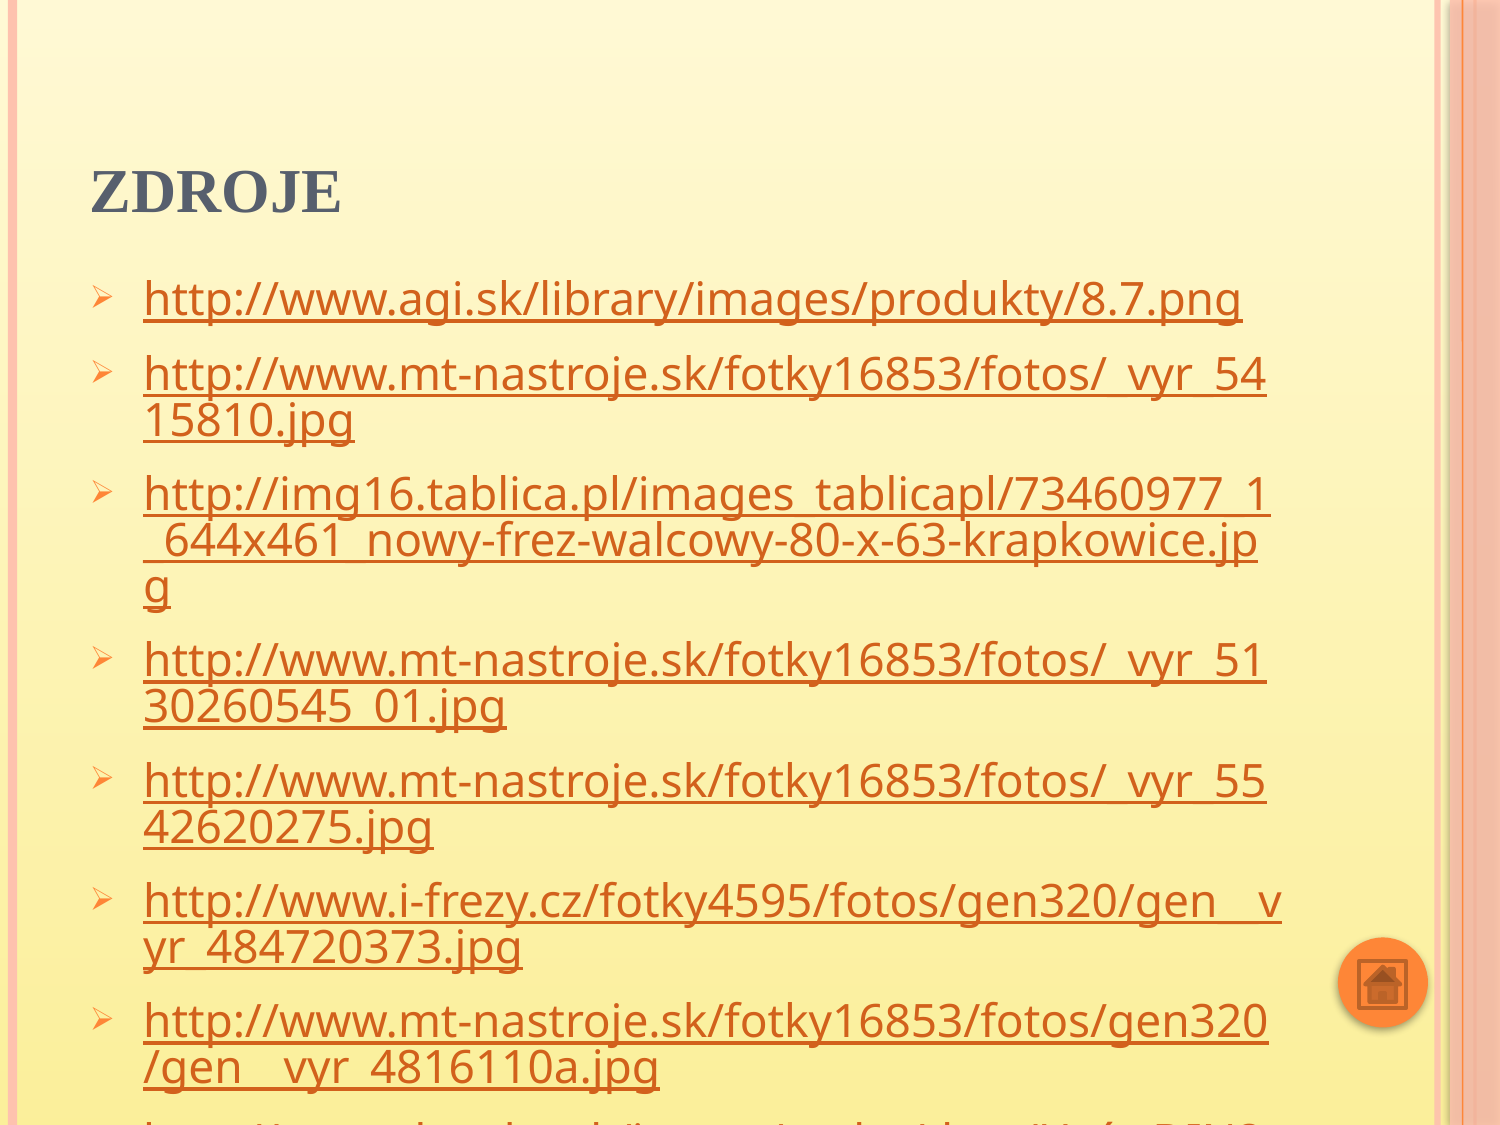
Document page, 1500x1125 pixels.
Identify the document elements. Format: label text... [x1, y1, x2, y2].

title Zdroje [75, 45, 1300, 233]
list http://www.agi.sk/library/images/produkty/8.7.png http://www.mt-nastroje.sk/fotky16853/fotos/_vyr_5415810.jpg http://img16.tablica.pl/images_tablicapl/73460977_1_644x461_nowy-frez-walcowy-80-x-63-krapkowice.jpg http://www.mt-nastroje.sk/fotky16853/fotos/_vyr_5130260545_01.jpg http://www.mt-nastroje.sk/fotky16853/fotos/_vyr_5542620275.jpg http://www.i-frezy.cz/fotky4595/fotos/gen320/gen__vyr_484720373.jpg http://www.mt-nastroje.sk/fotky16853/fotos/gen320/gen__vyr_4816110a.jpg http://www.duvako.sk/image/cache/data/Upín.DIN2080/7620-500x500.png Doc. Ing. Dušan Driensky, CSc. - Ing. Pavol Fúrik – Ing. Terézia Lehmannová - Jozef Tomaides Strojové obrábanie 1, alfa 1984 [75, 262, 1300, 1062]
text_box [1357, 959, 1408, 1010]
